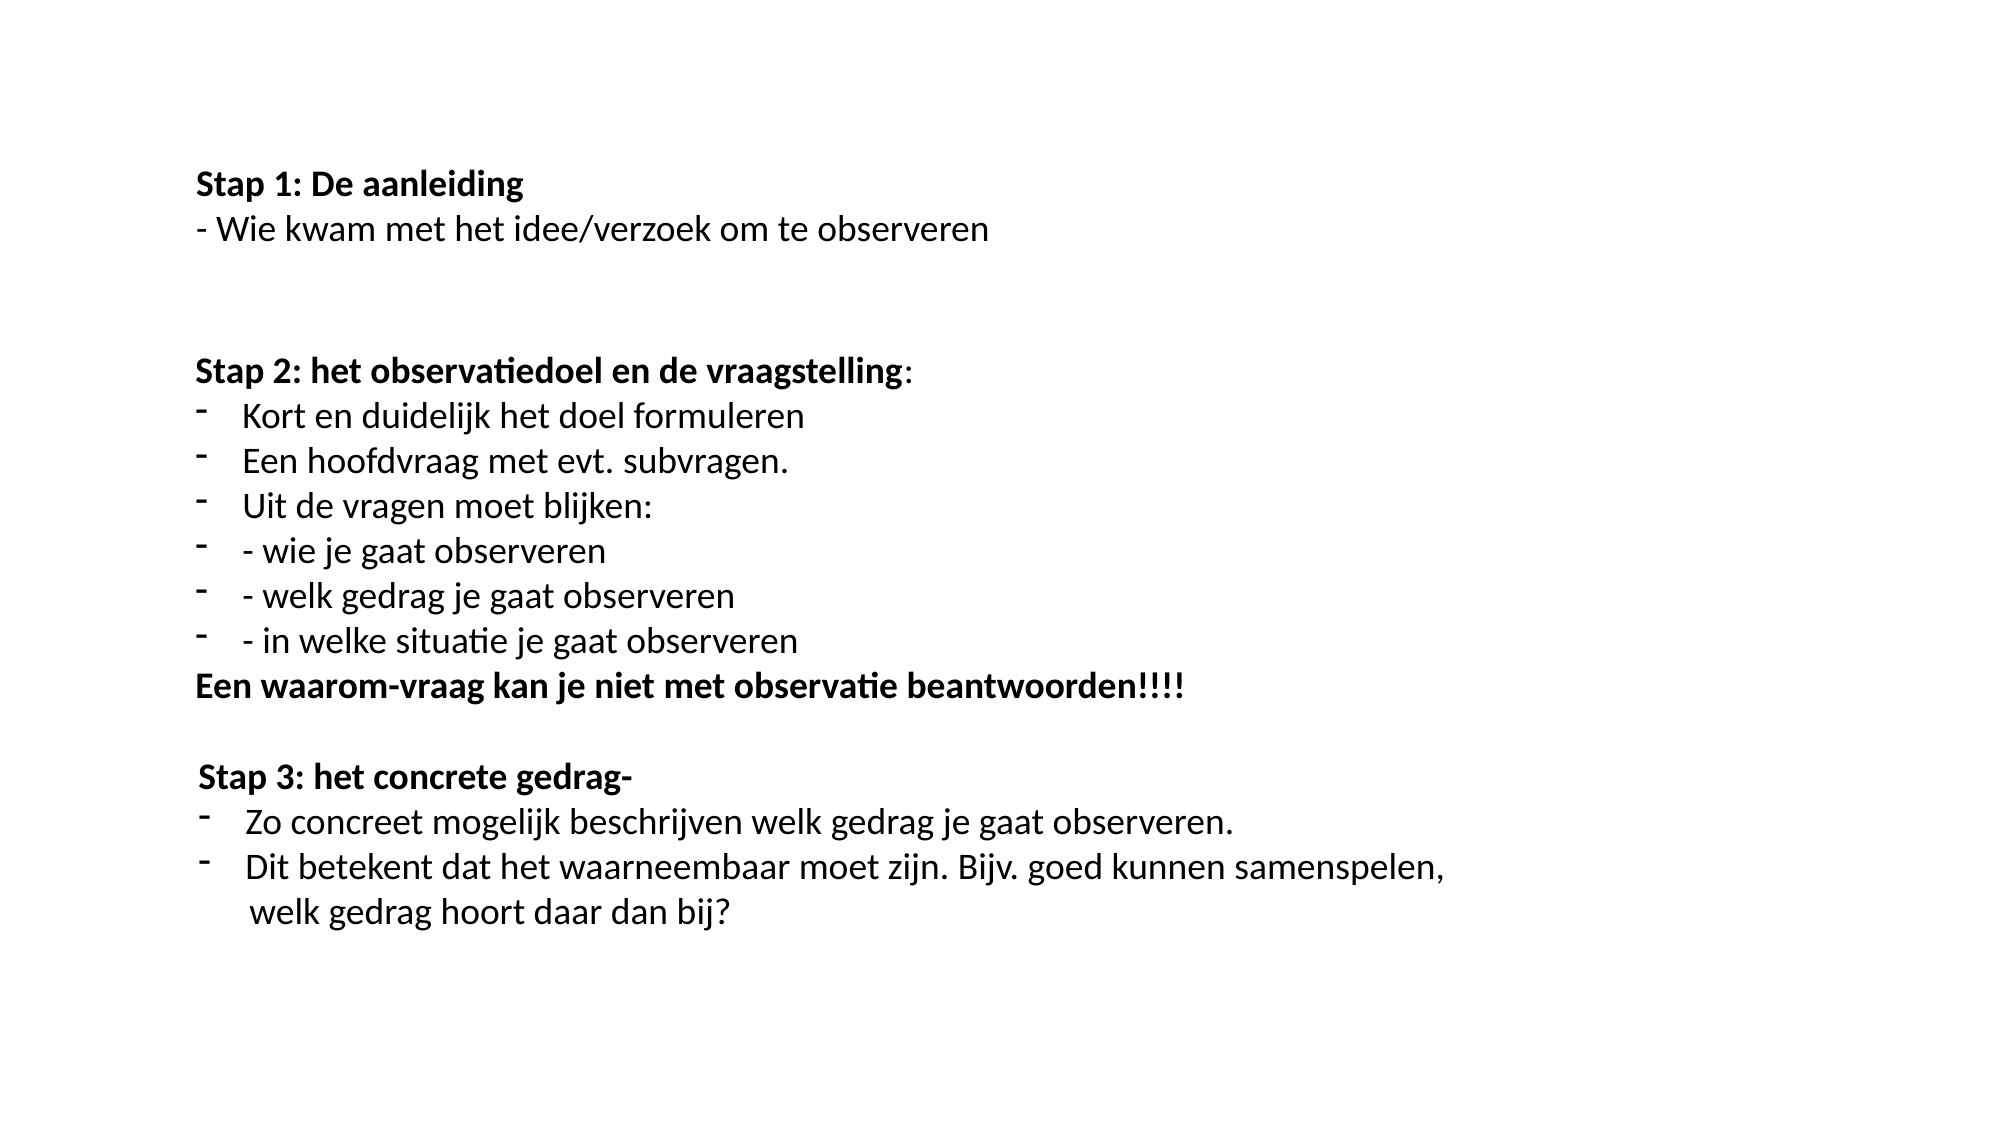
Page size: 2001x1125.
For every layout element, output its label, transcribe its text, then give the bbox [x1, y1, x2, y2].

text_box Stap 3: het concrete gedrag- Zo concreet mogelijk beschrijven welk gedrag je gaat observeren. Dit betekent dat het waarneembaar moet zijn. Bijv. goed kunnen samenspelen, welk gedrag hoort daar dan bij? [183, 744, 1462, 940]
text_box Stap 2: het observatiedoel en de vraagstelling: Kort en duidelijk het doel formuleren Een hoofdvraag met evt. subvragen. Uit de vragen moet blijken: - wie je gaat observeren - welk gedrag je gaat observeren - in welke situatie je gaat observeren Een waarom-vraag kan je niet met observatie beantwoorden!!!! [180, 338, 1202, 713]
text_box Stap 1: De aanleiding - Wie kwam met het idee/verzoek om te observeren [181, 151, 1006, 257]
